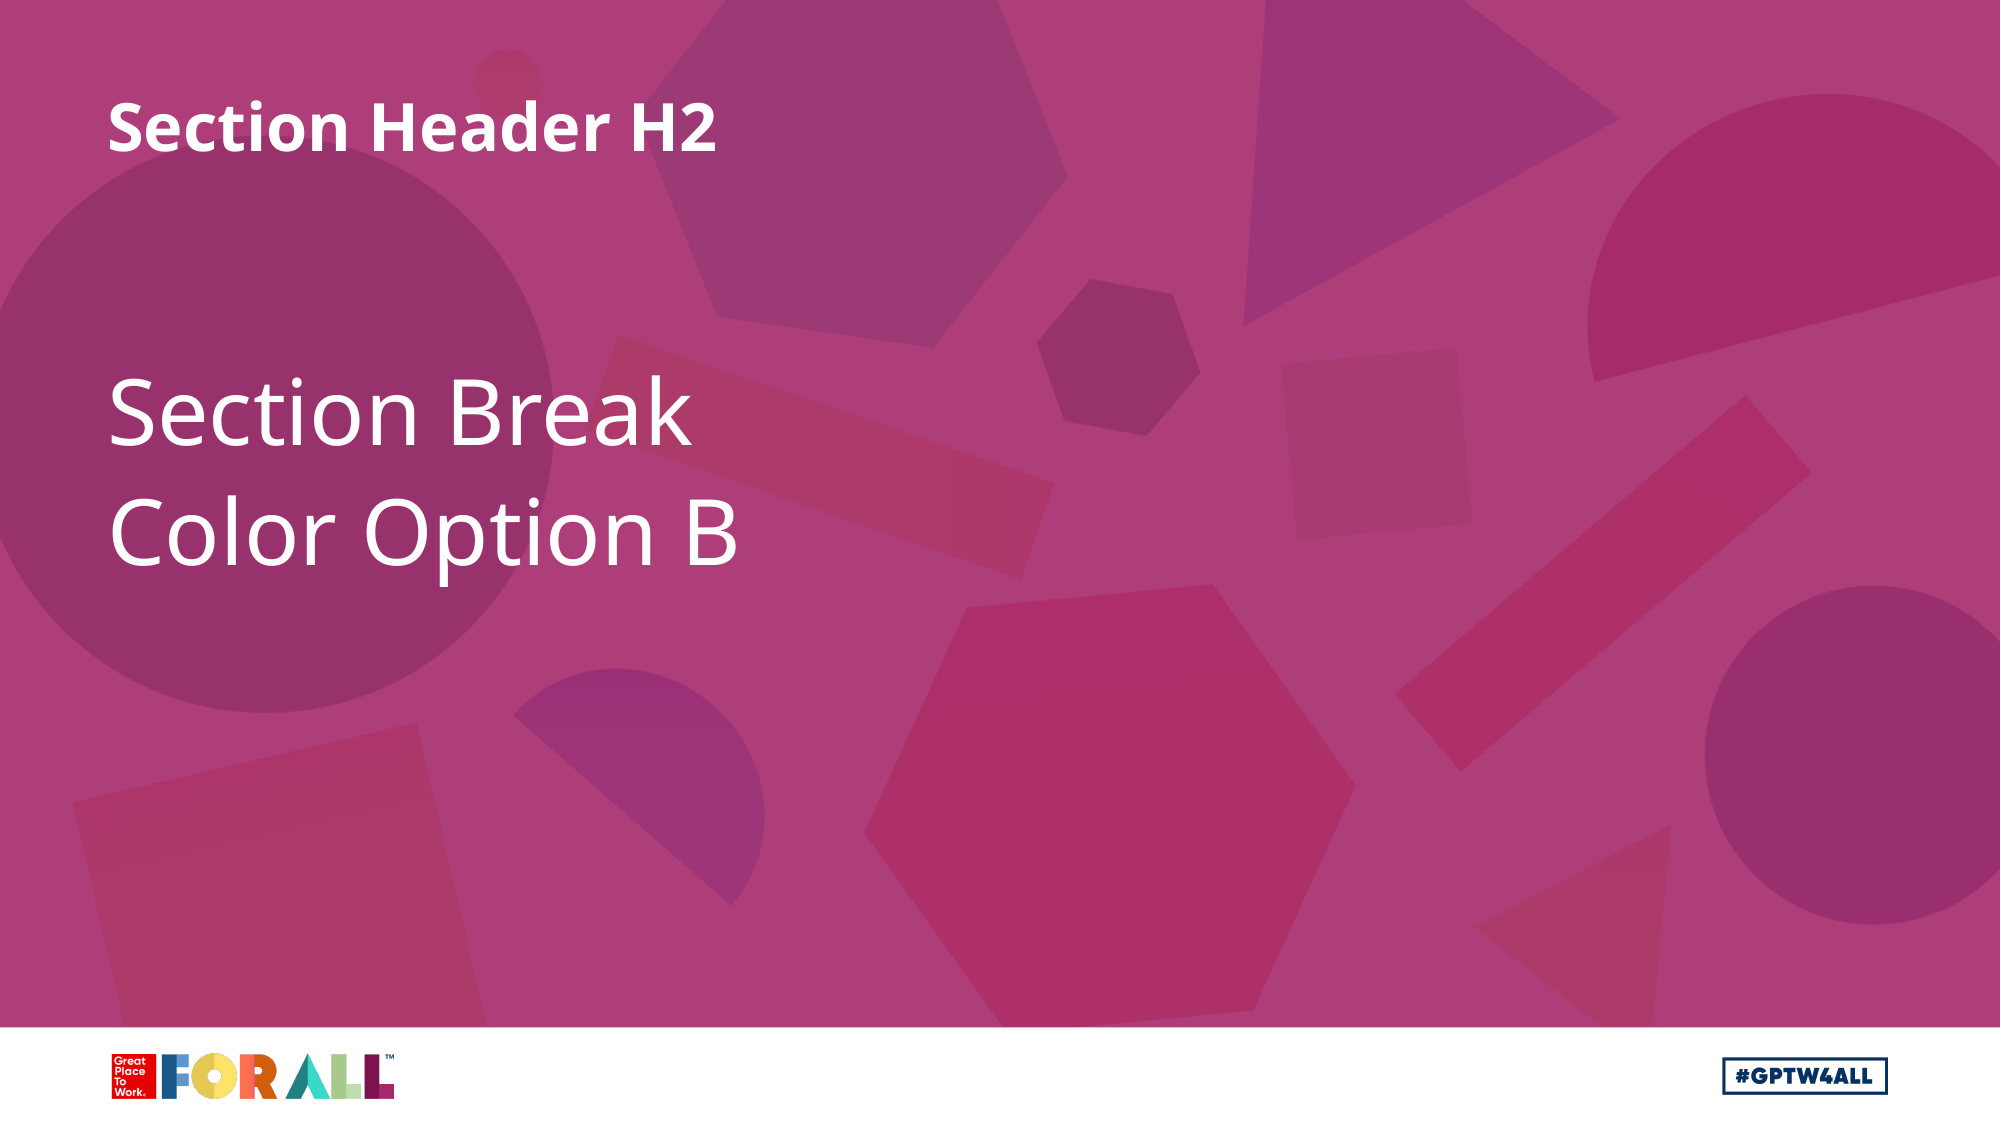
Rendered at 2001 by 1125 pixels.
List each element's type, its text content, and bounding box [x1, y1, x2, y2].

picture [0, 0, 2000, 1027]
list Section Header H2 [107, 86, 1215, 183]
picture [87, 1030, 418, 1122]
list Section Break Color Option B [107, 366, 941, 617]
picture [1689, 1044, 1921, 1108]
